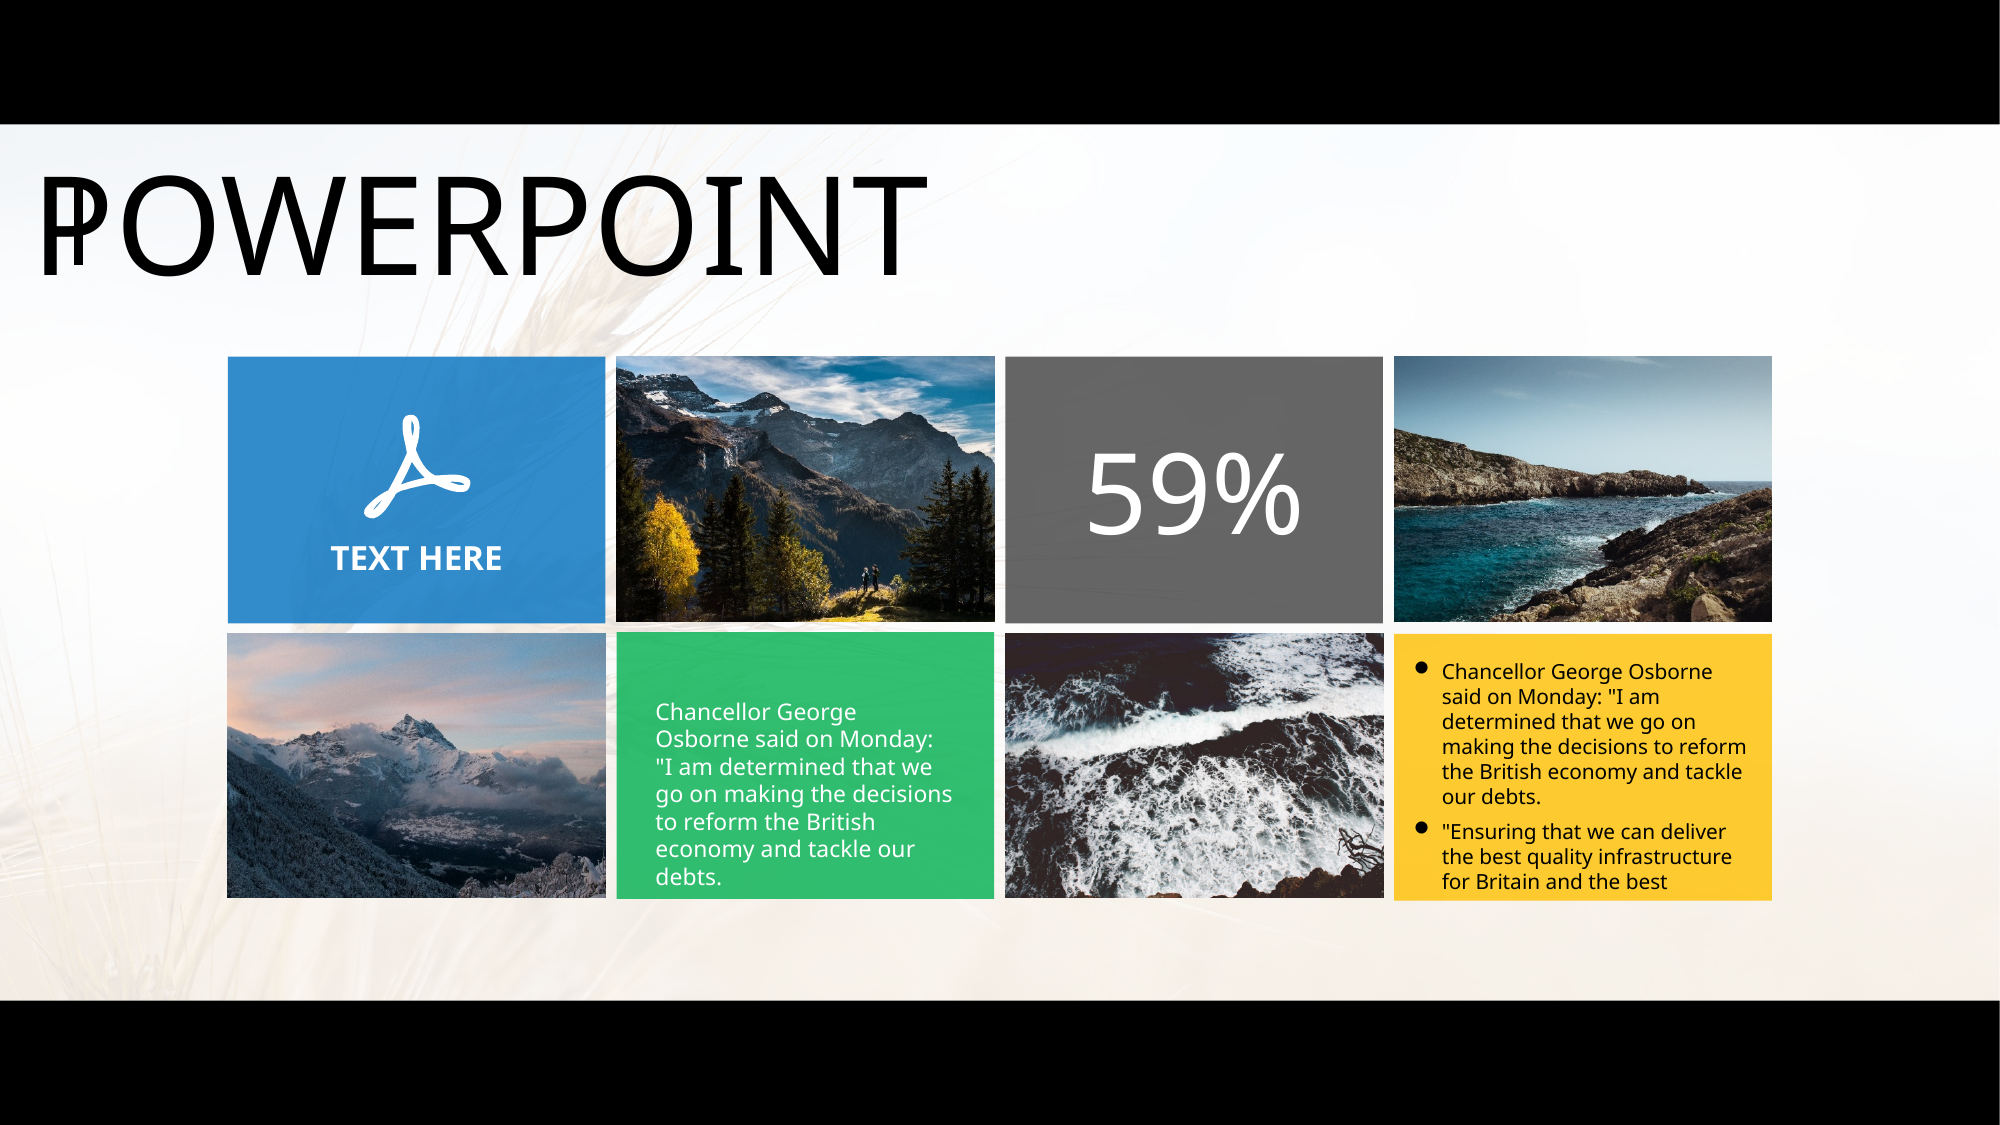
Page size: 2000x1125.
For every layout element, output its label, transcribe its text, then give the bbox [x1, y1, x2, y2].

text_box [364, 414, 471, 519]
picture [1394, 356, 1772, 622]
picture [227, 633, 606, 898]
picture [1005, 633, 1384, 898]
text_box Chancellor George Osborne said on Monday: "I am determined that we go on making the decisions to reform the British economy and tackle our debts. "Ensuring that we can deliver the best quality infrastructure for Britain and the best [1399, 651, 1767, 901]
text_box POWERPOINT [17, 130, 945, 310]
text_box [616, 631, 995, 900]
text_box [1393, 633, 1773, 902]
text_box [227, 356, 606, 624]
picture [616, 356, 995, 622]
text_box Chancellor George Osborne said on Monday: "I am determined that we go on making the decisions to reform the British economy and tackle our debts. [640, 690, 971, 898]
text_box TEXT HERE [315, 529, 518, 585]
text_box 59% [1004, 356, 1384, 624]
